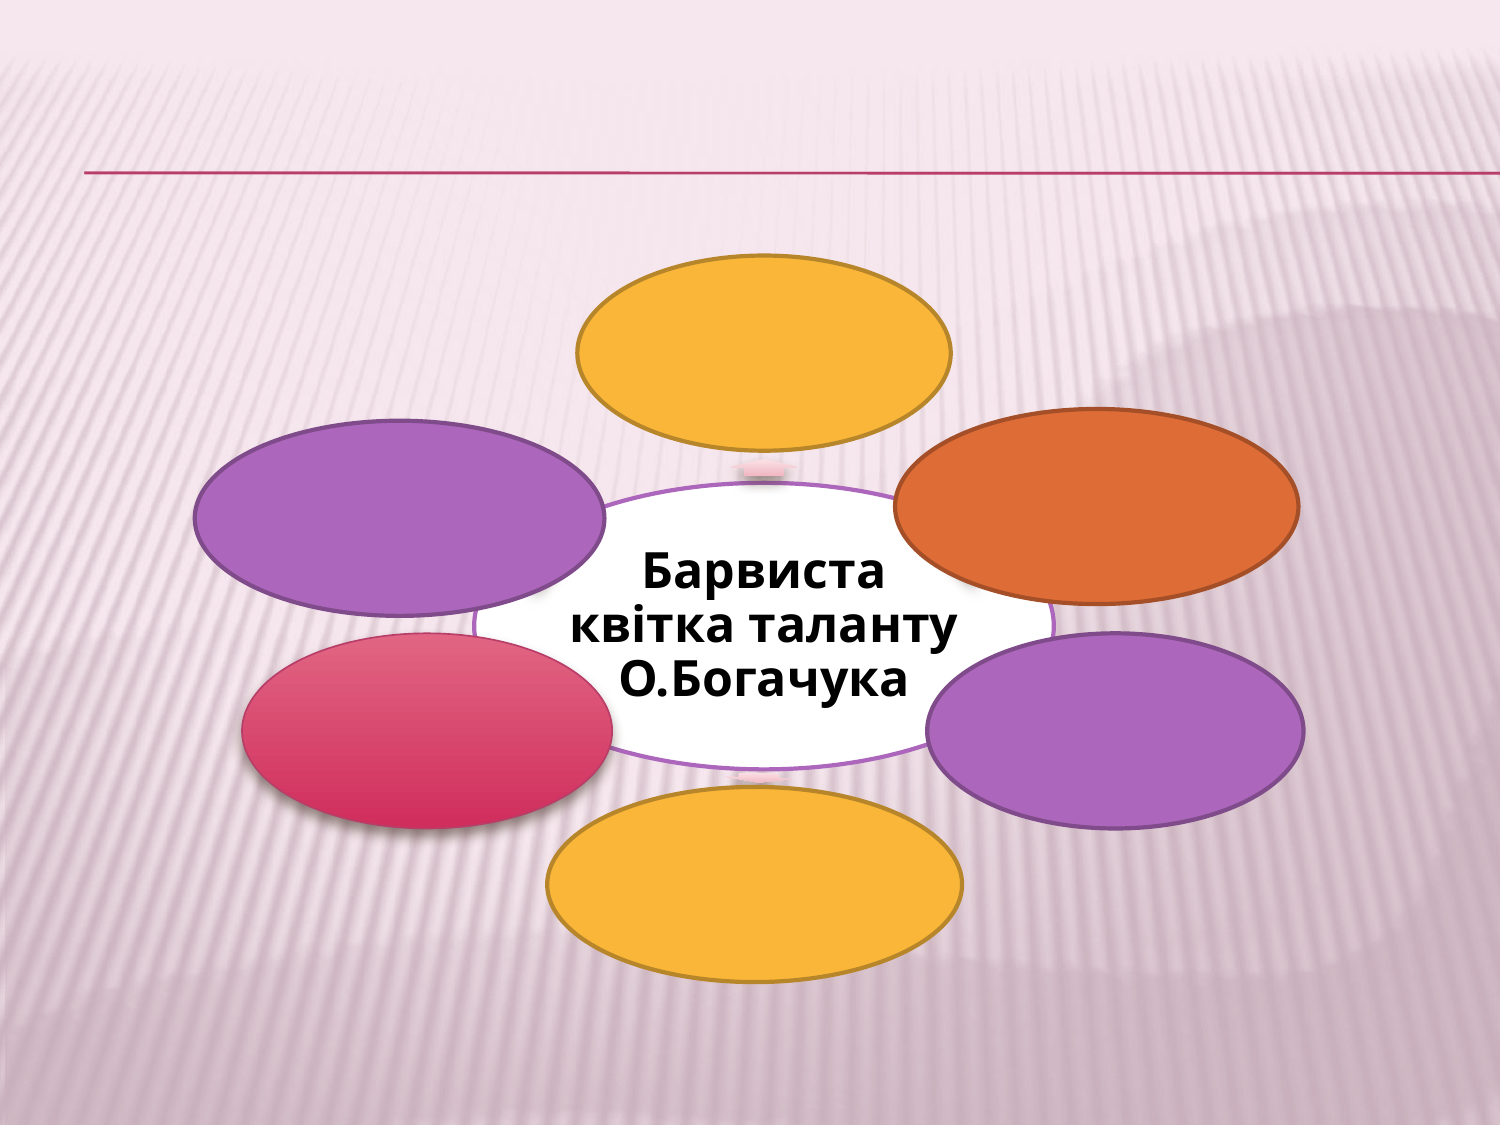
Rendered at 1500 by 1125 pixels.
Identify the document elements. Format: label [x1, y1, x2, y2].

list [49, 254, 1476, 998]
